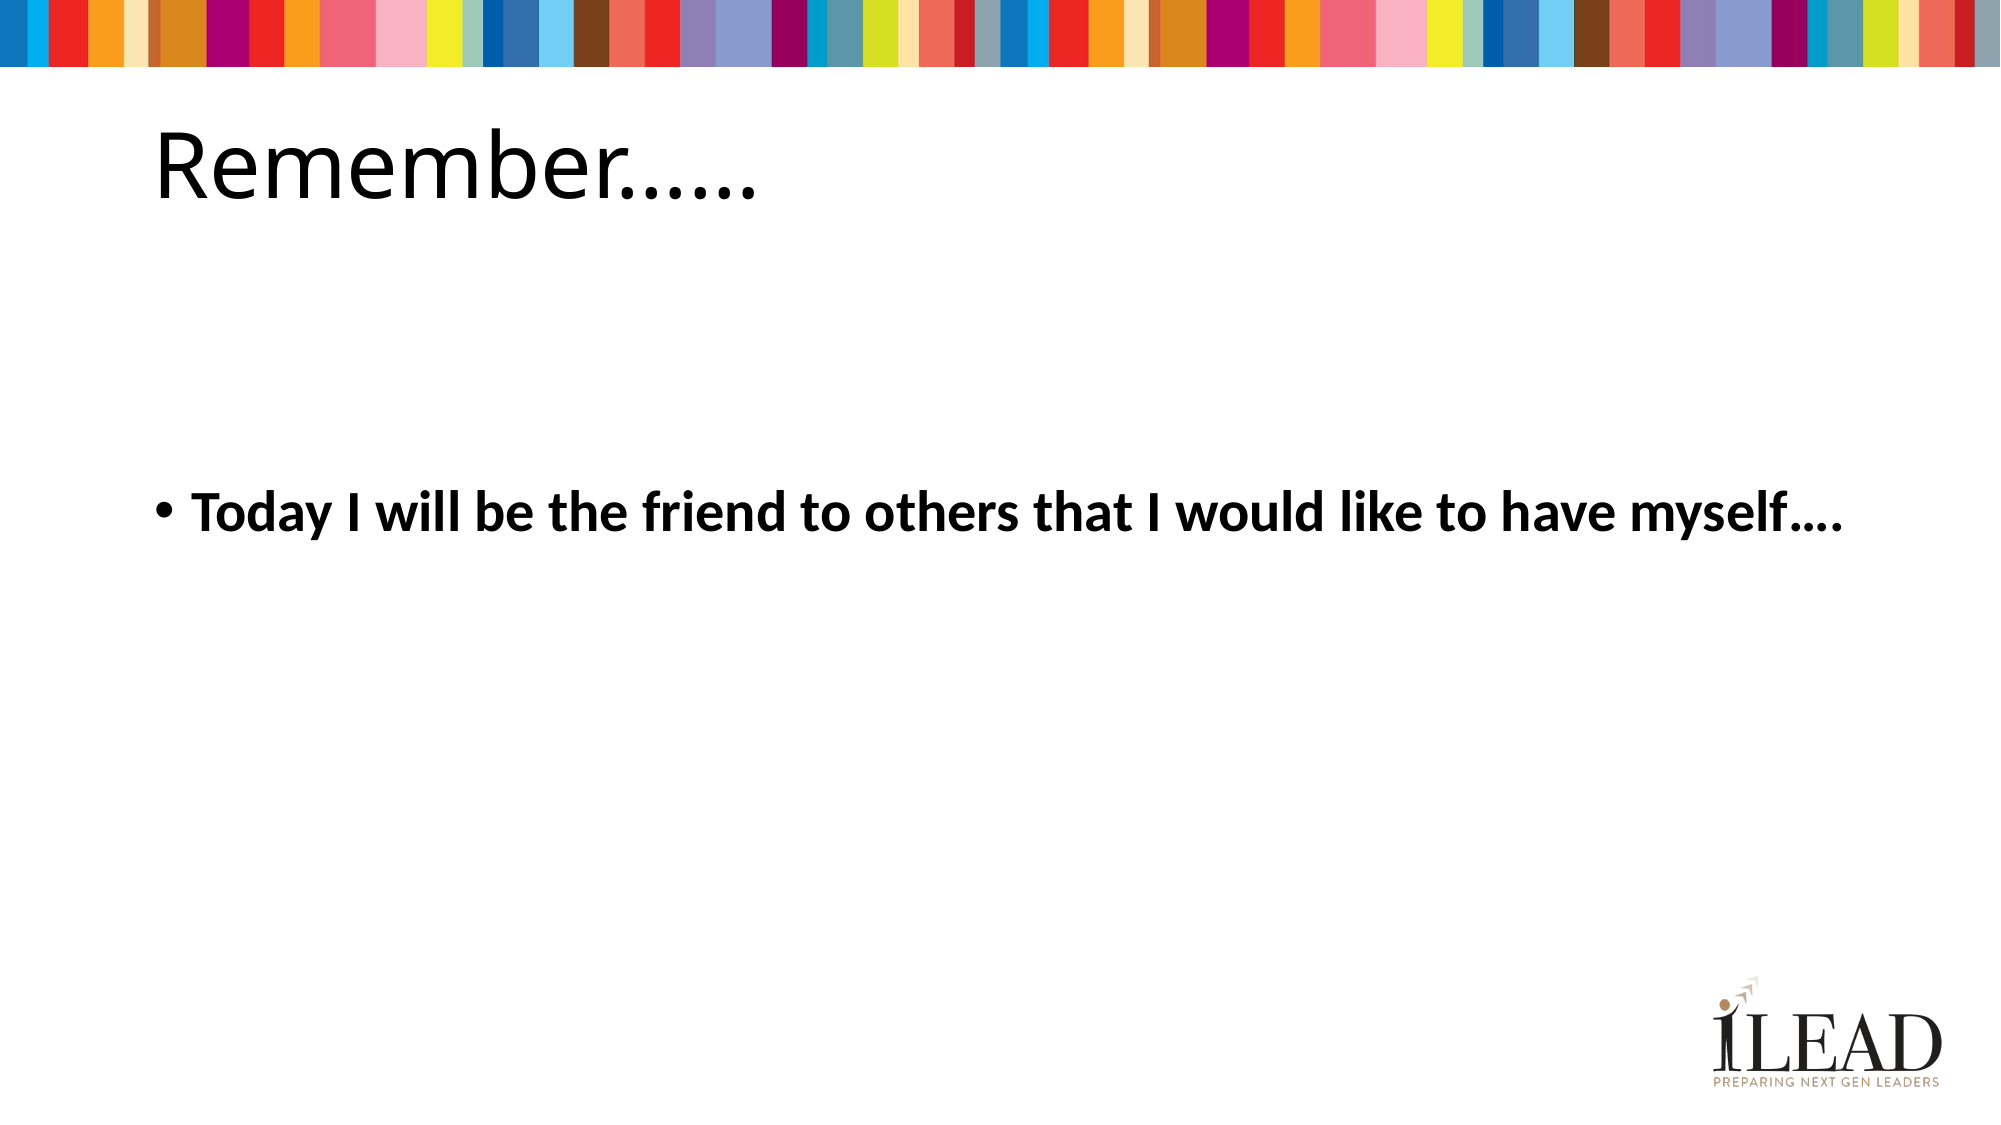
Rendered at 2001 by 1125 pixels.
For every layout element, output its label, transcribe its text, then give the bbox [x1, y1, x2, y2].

picture [1709, 972, 1945, 1091]
list Today I will be the friend to others that I would like to have myself…. [137, 299, 1863, 1014]
picture [0, 0, 26, 67]
picture [1828, 0, 2000, 67]
picture [1048, 0, 1808, 67]
picture [828, 0, 1026, 67]
picture [48, 0, 808, 67]
title Remember…… [137, 67, 1863, 278]
